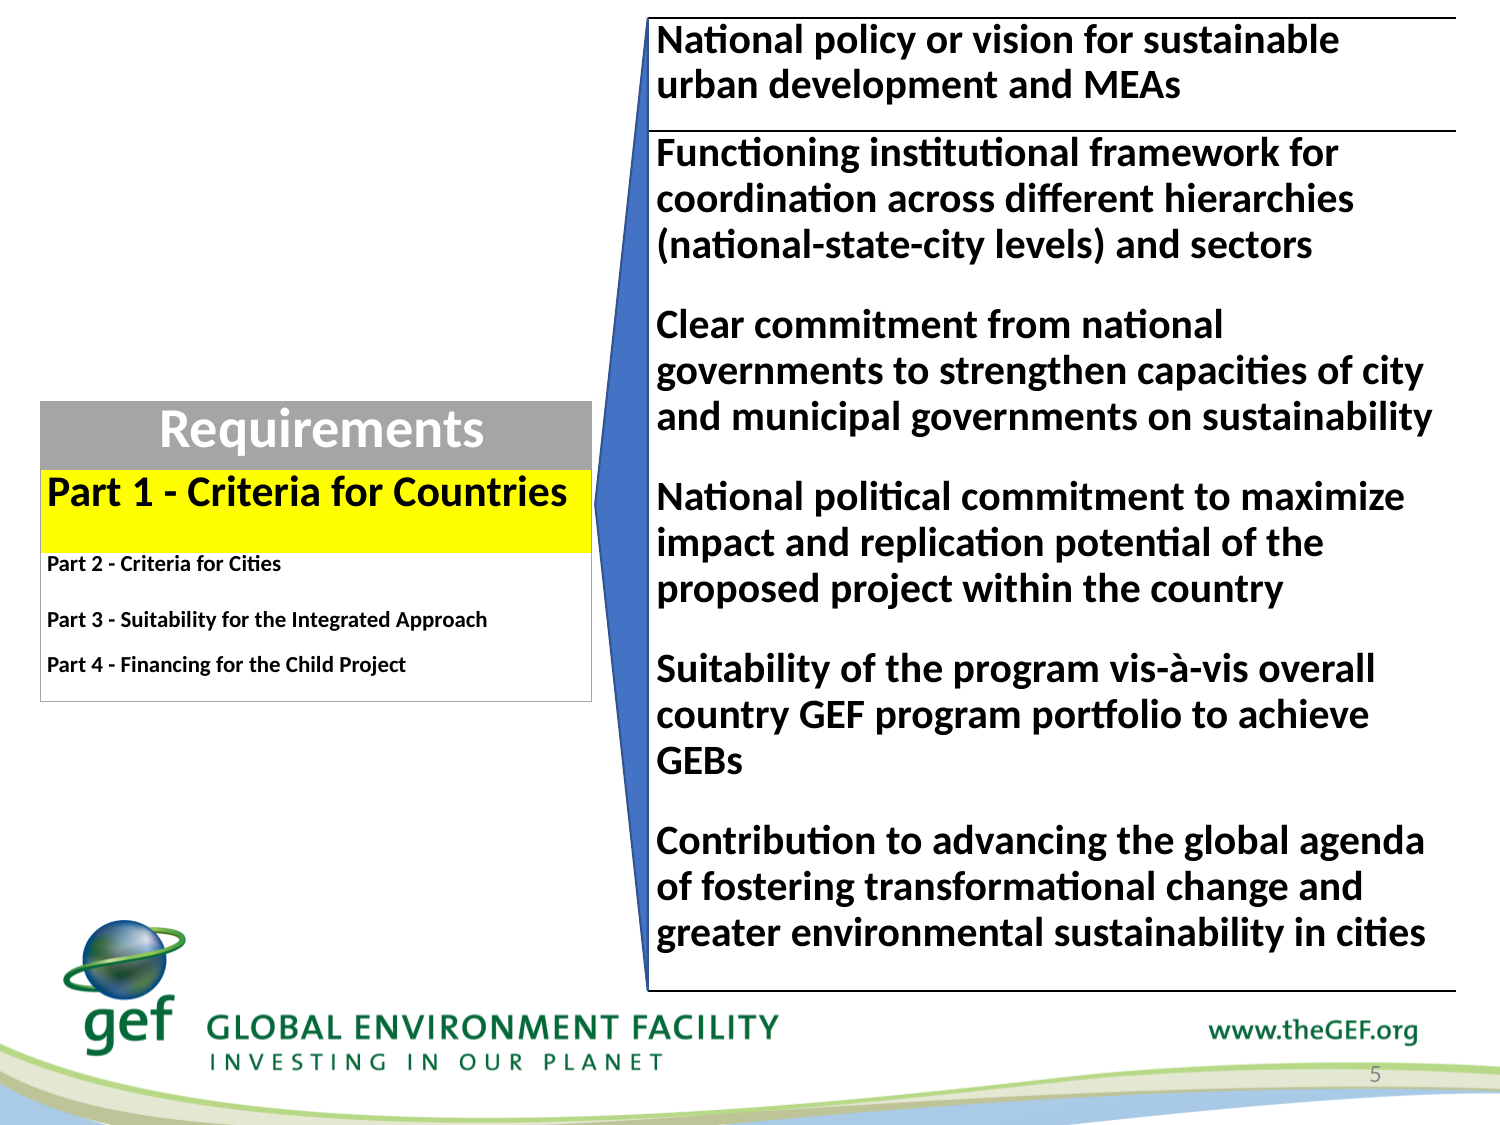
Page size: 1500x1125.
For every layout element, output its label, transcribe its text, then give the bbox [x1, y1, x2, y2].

table_cell Functioning institutional framework for coordination across different hierarchies (national-state-city levels) and sectors [649, 132, 1456, 303]
slide_number 5 [1059, 1042, 1397, 1103]
table_cell Suitability of the program vis-à-vis overall country GEF program portfolio to achieve GEBs [649, 647, 1456, 819]
text_box [594, 17, 649, 992]
table_cell Part 4 - Financing for the Child Project [41, 653, 591, 701]
table_cell Part 2 - Criteria for Cities [41, 553, 591, 609]
table_cell Clear commitment from national governments to strengthen capacities of city and municipal governments on sustainability [649, 303, 1456, 475]
picture [0, 920, 1500, 1125]
table_cell Part 3 - Suitability for the Integrated Approach [41, 609, 591, 653]
table_header Requirements [41, 402, 591, 470]
table_cell Part 1 - Criteria for Countries [41, 470, 591, 553]
table_header National policy or vision for sustainable urban development and MEAs [649, 19, 1456, 130]
table_cell Contribution to advancing the global agenda of fostering transformational change and greater environmental sustainability in cities [649, 819, 1456, 990]
table_cell National political commitment to maximize impact and replication potential of the proposed project within the country [649, 475, 1456, 647]
